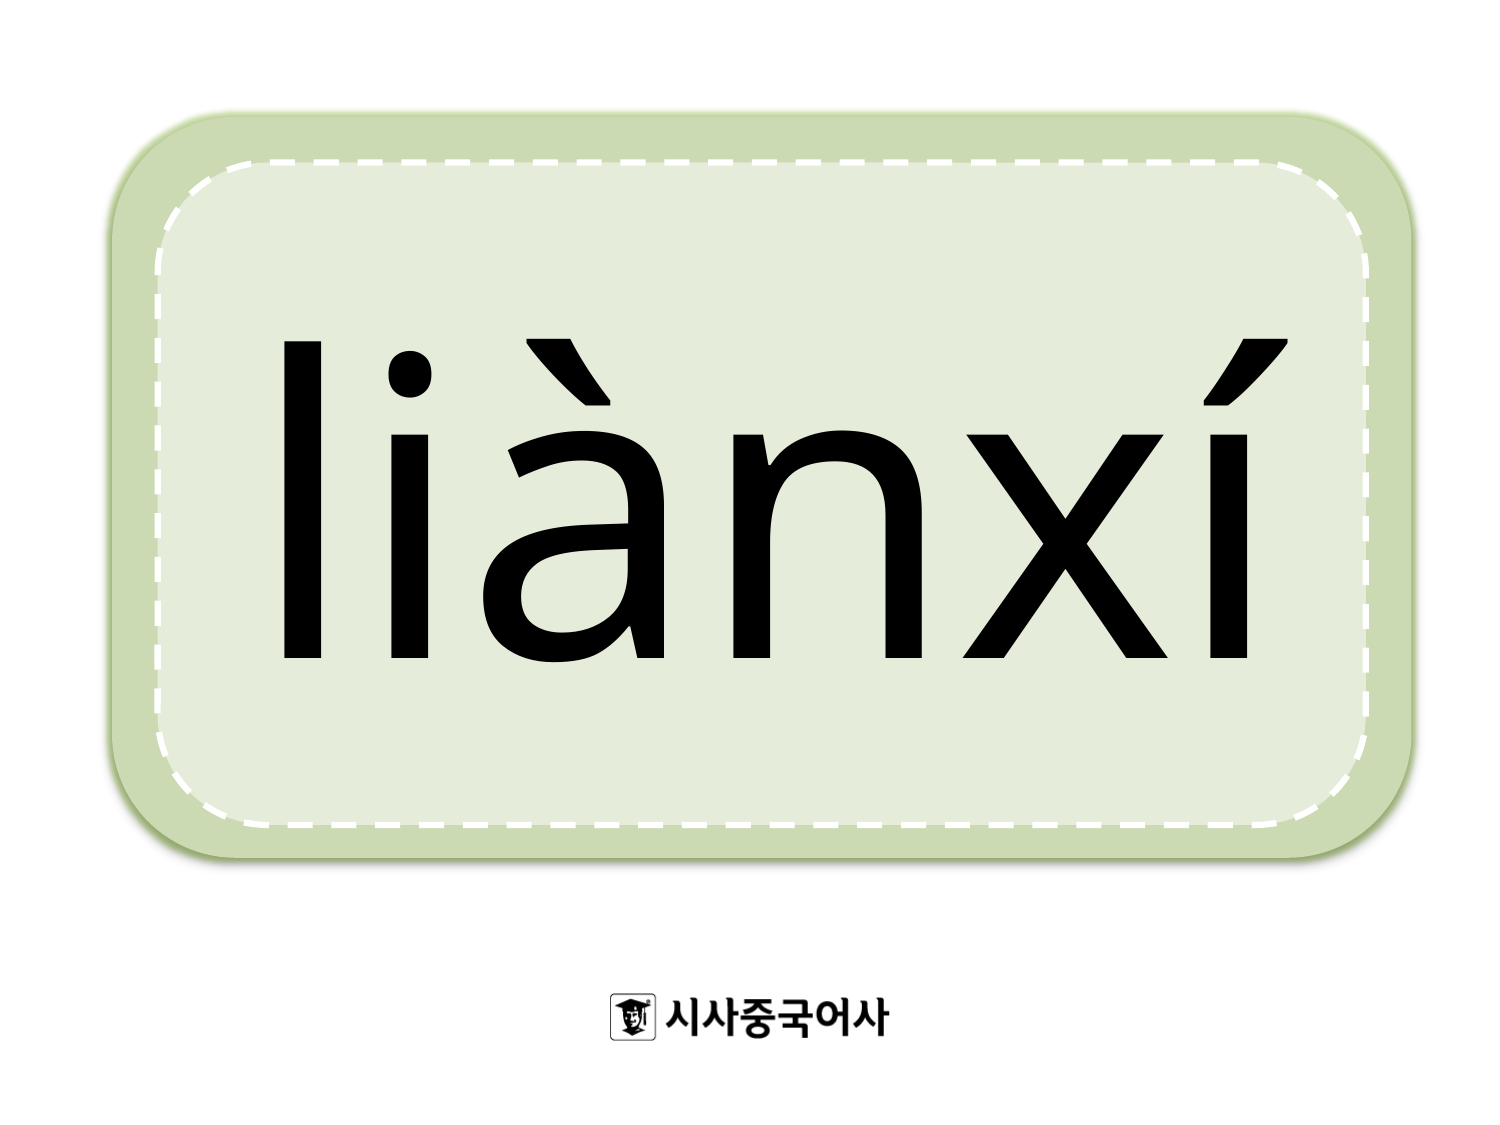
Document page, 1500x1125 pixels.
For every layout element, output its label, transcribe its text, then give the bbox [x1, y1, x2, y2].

picture [602, 987, 898, 1047]
text_box liànxí [162, 160, 1371, 824]
